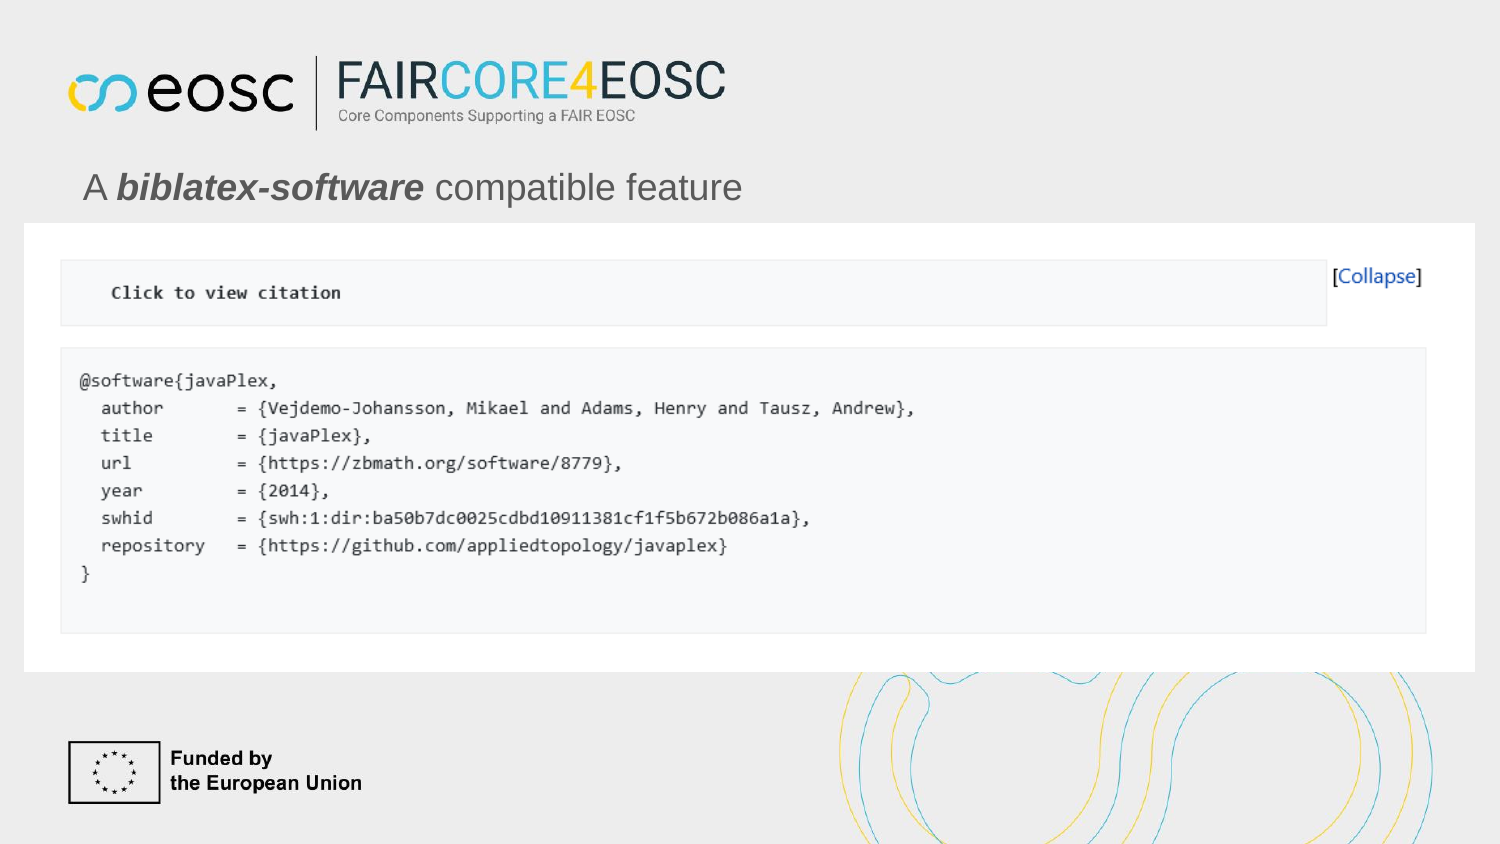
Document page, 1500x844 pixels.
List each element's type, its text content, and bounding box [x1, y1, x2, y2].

text_box A biblatex-software compatible feature [67, 148, 1015, 215]
picture [0, 0, 1500, 844]
